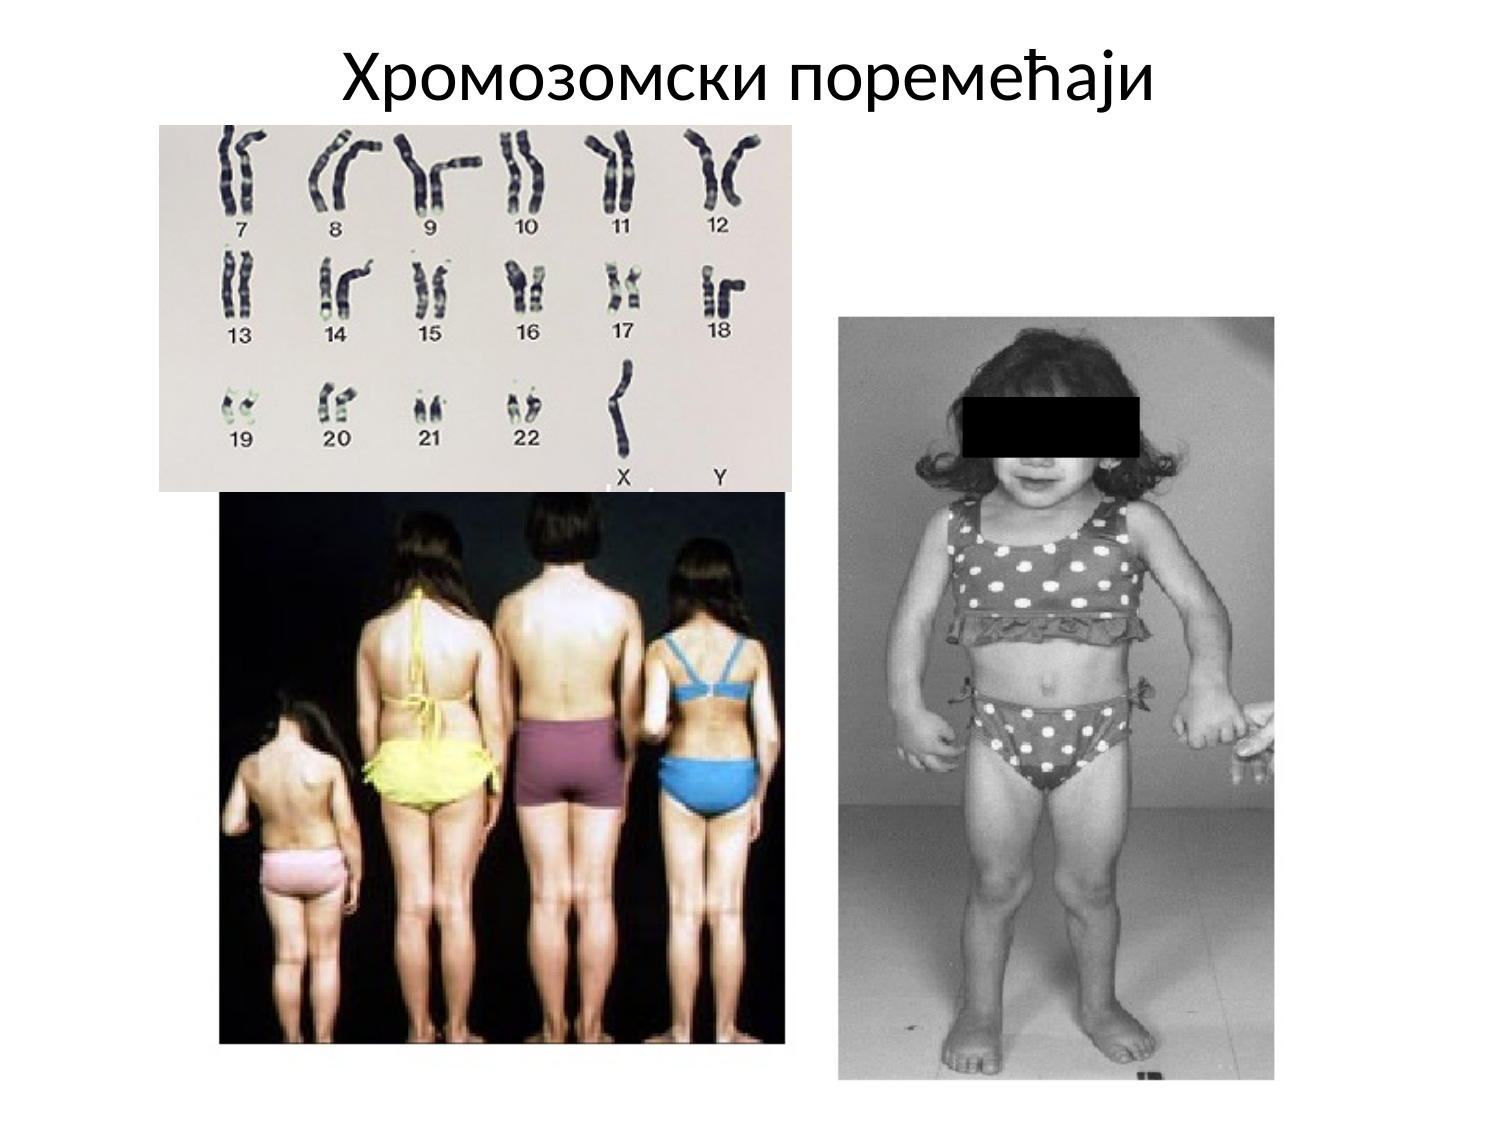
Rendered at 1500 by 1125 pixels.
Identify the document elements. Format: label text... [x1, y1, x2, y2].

title Хромозомски поремећаји [75, 19, 1425, 124]
picture [159, 125, 1309, 1121]
